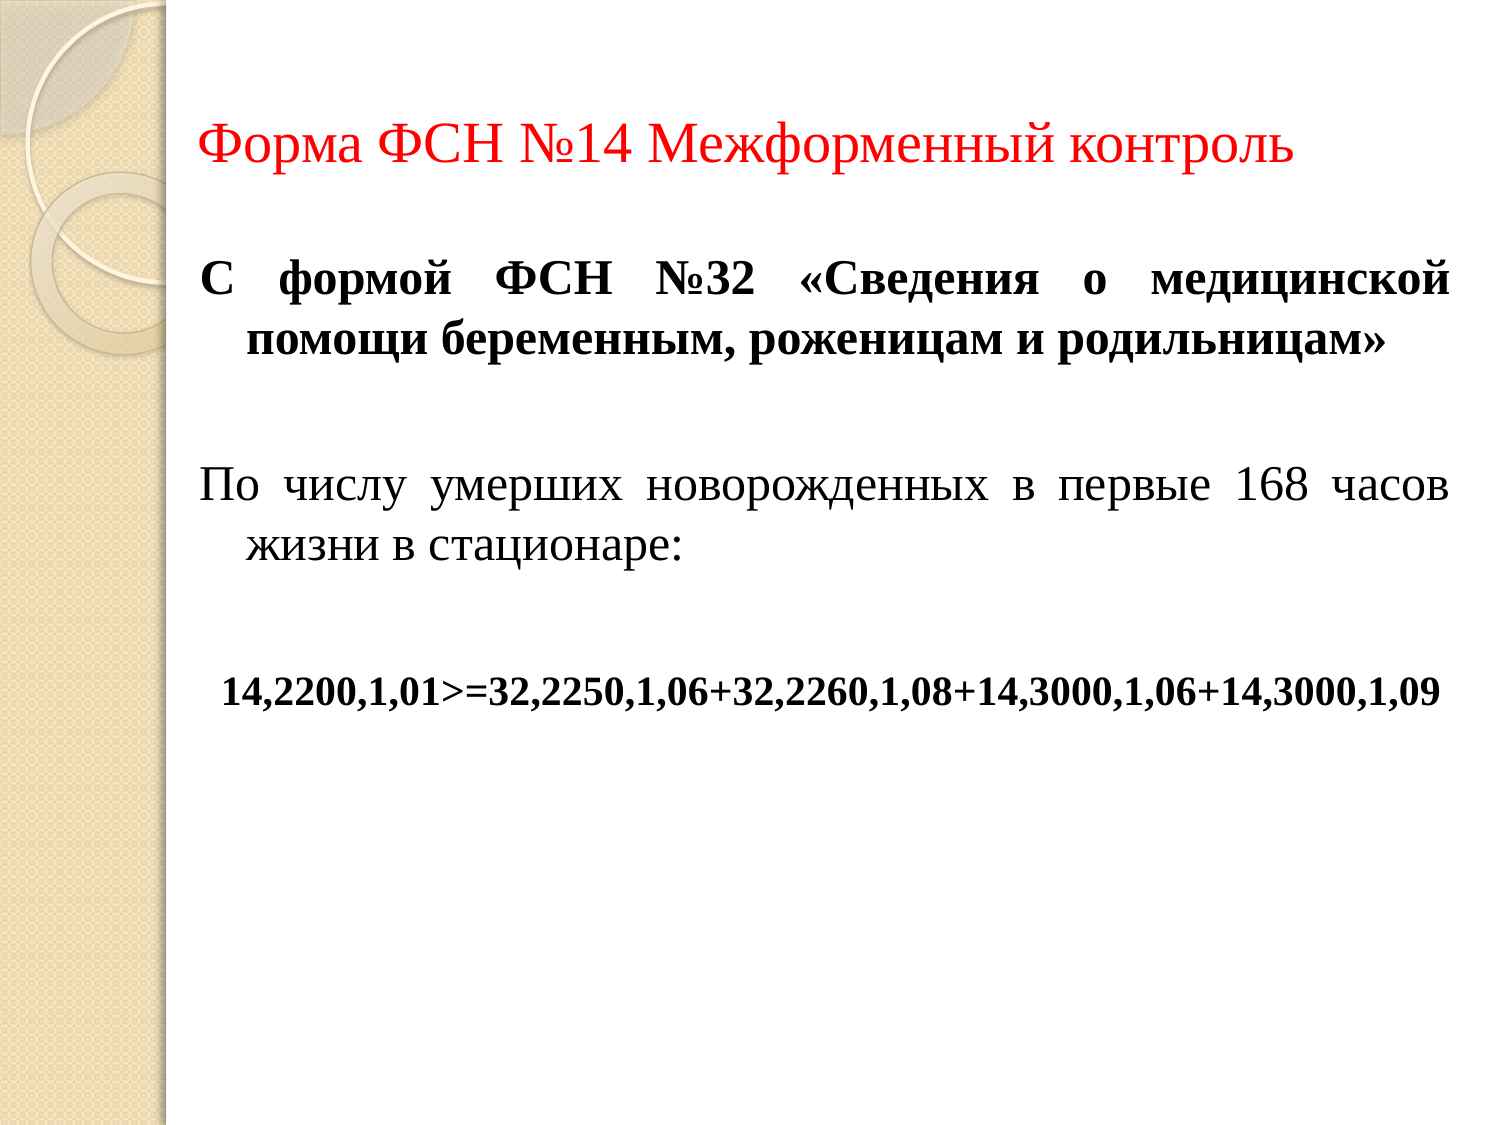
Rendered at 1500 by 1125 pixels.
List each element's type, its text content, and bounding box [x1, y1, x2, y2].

title Форма ФСН №14 Межформенный контроль [183, 45, 1466, 233]
list С формой ФСН №32 «Сведения о медицинской помощи беременным, роженицам и родильницам» По числу умерших новорожденных в первые 168 часов жизни в стационаре: 14,2200,1,01>=32,2250,1,06+32,2260,1,08+14,3000,1,06+14,3000,1,09 [171, 237, 1466, 1025]
